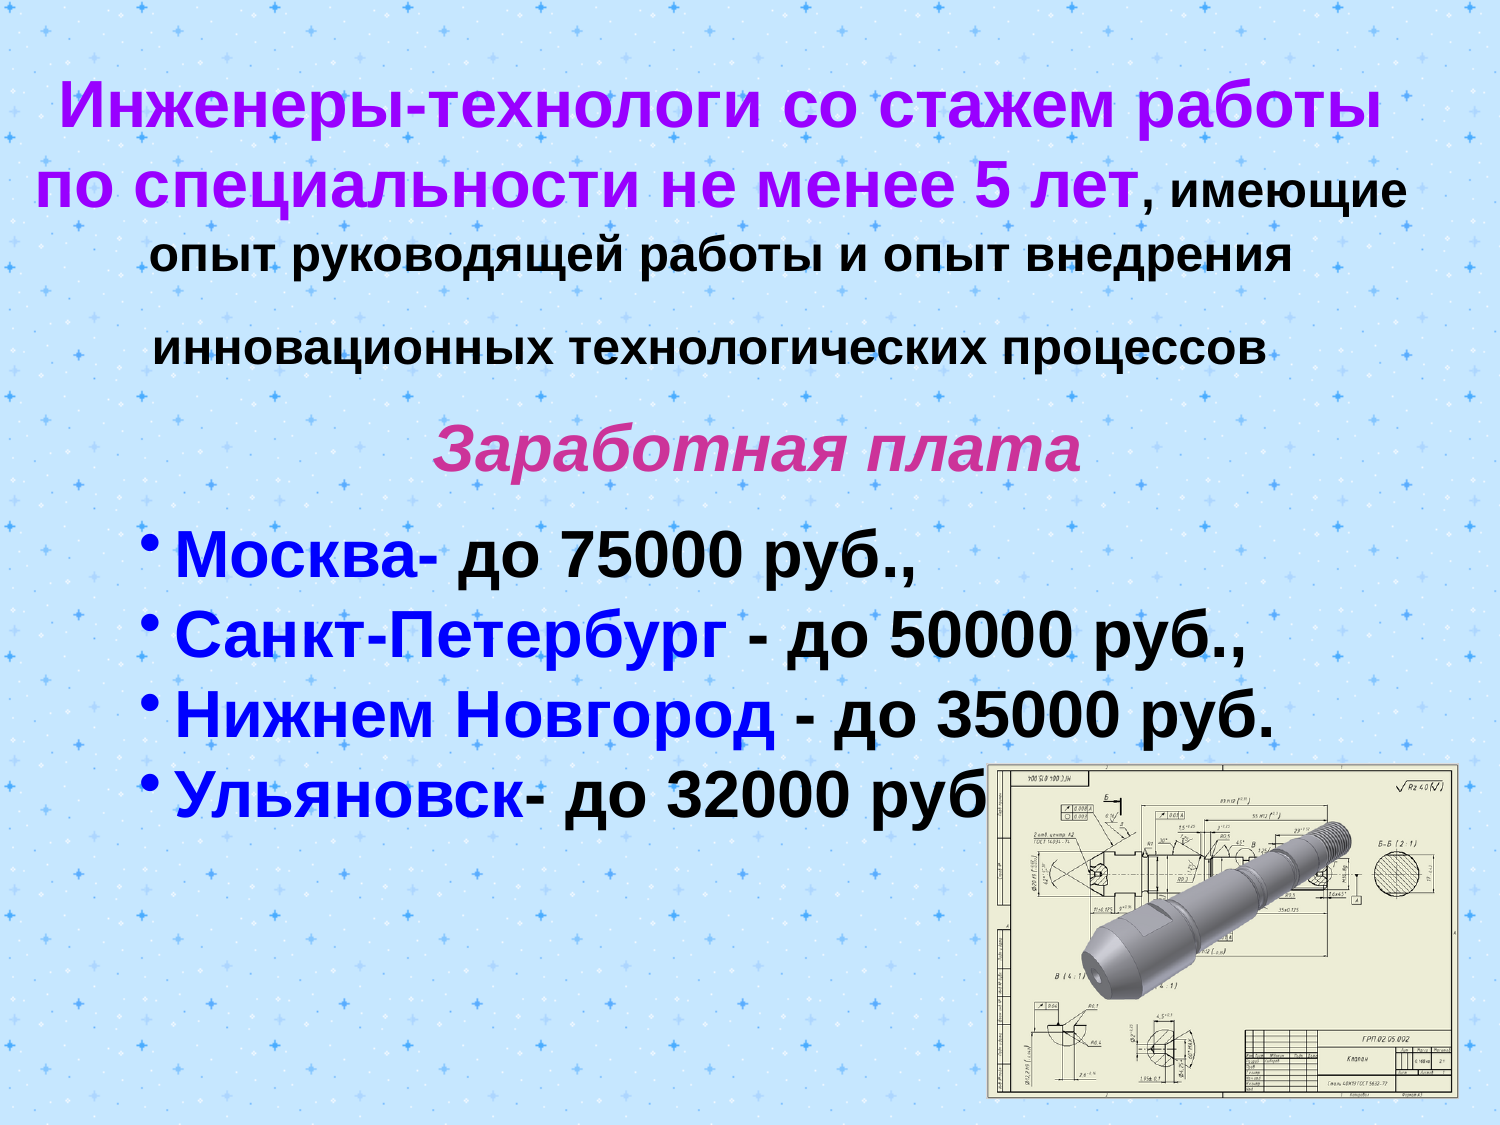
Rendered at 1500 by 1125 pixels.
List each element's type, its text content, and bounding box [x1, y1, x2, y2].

title Инженеры-технологи со стажем работы по специальности не менее 5 лет, имеющие опыт руководящей работы и опыт внедрения инновационных технологических процессов [17, 44, 1426, 398]
list Заработная плата [100, 396, 1416, 1059]
picture [0, 0, 1500, 1125]
text_box Москва- до 75000 руб., Санкт-Петербург - до 50000 руб., Нижнем Новгород - до 35000 руб. Ульяновск- до 32000 руб. [123, 503, 1368, 1009]
